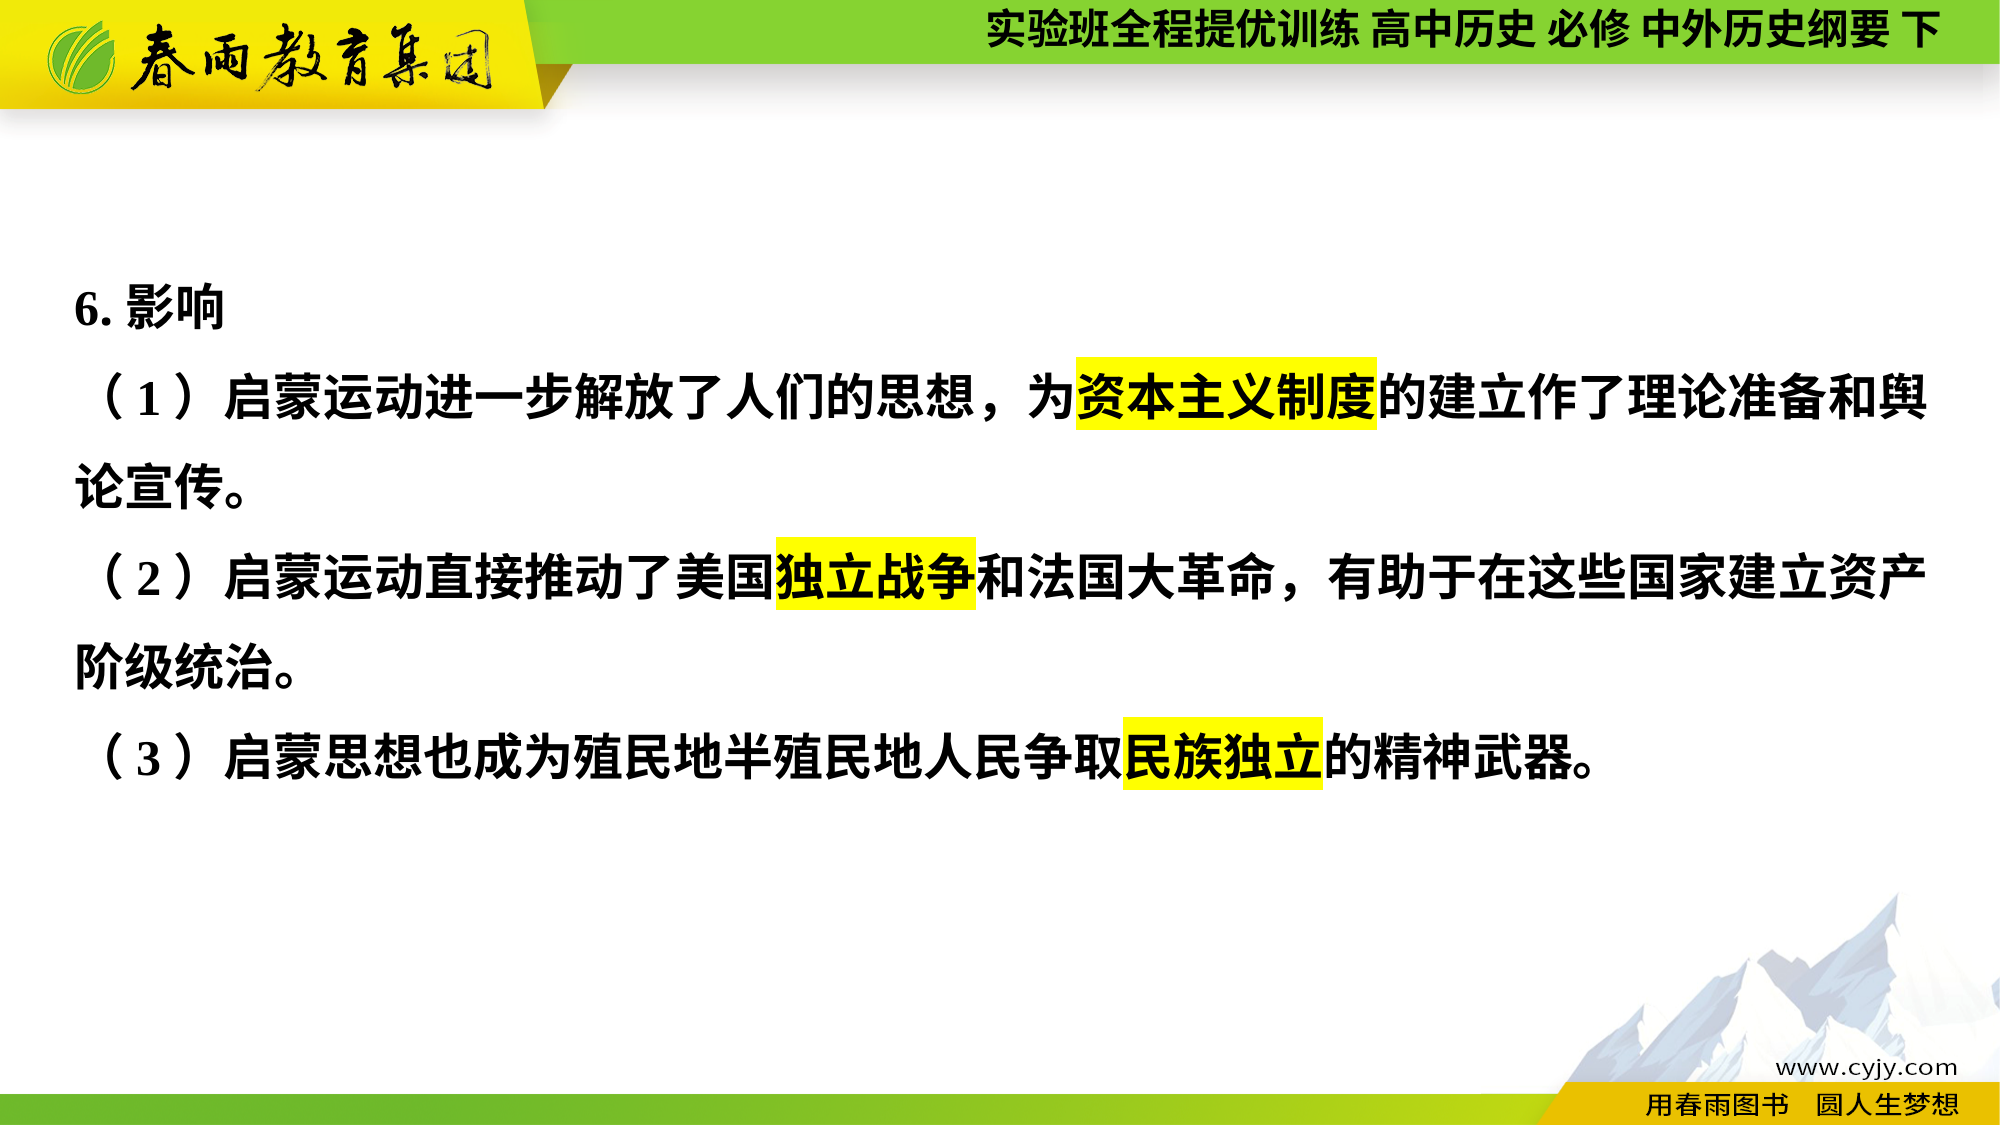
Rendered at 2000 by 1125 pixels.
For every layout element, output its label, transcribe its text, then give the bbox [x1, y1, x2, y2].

picture [0, 0, 2000, 1125]
list 6.影响 （1）启蒙运动进一步解放了人们的思想，为资本主义制度的建立作了理论准备和舆论宣传。 （2）启蒙运动直接推动了美国独立战争和法国大革命，有助于在这些国家建立资产阶级统治。 （3）启蒙思想也成为殖民地半殖民地人民争取民族独立的精神武器。 [59, 237, 1944, 787]
